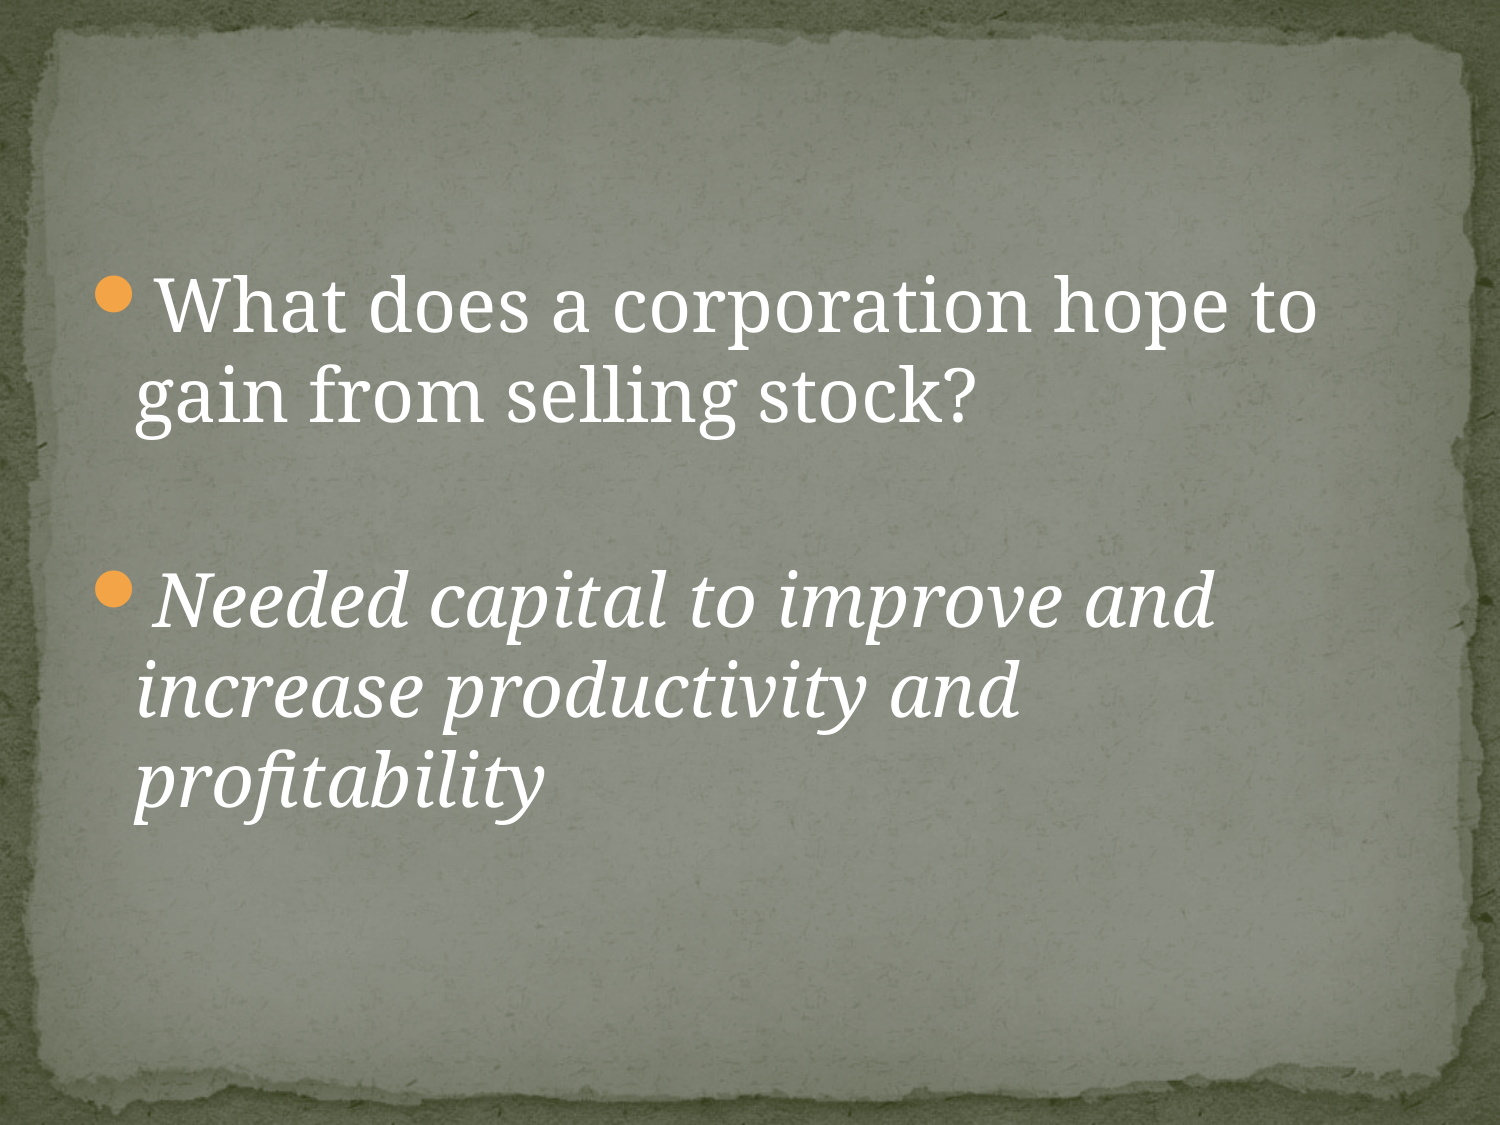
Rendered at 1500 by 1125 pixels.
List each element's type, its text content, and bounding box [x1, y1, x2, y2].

list What does a corporation hope to gain from selling stock? Needed capital to improve and increase productivity and profitability [75, 249, 1425, 1000]
